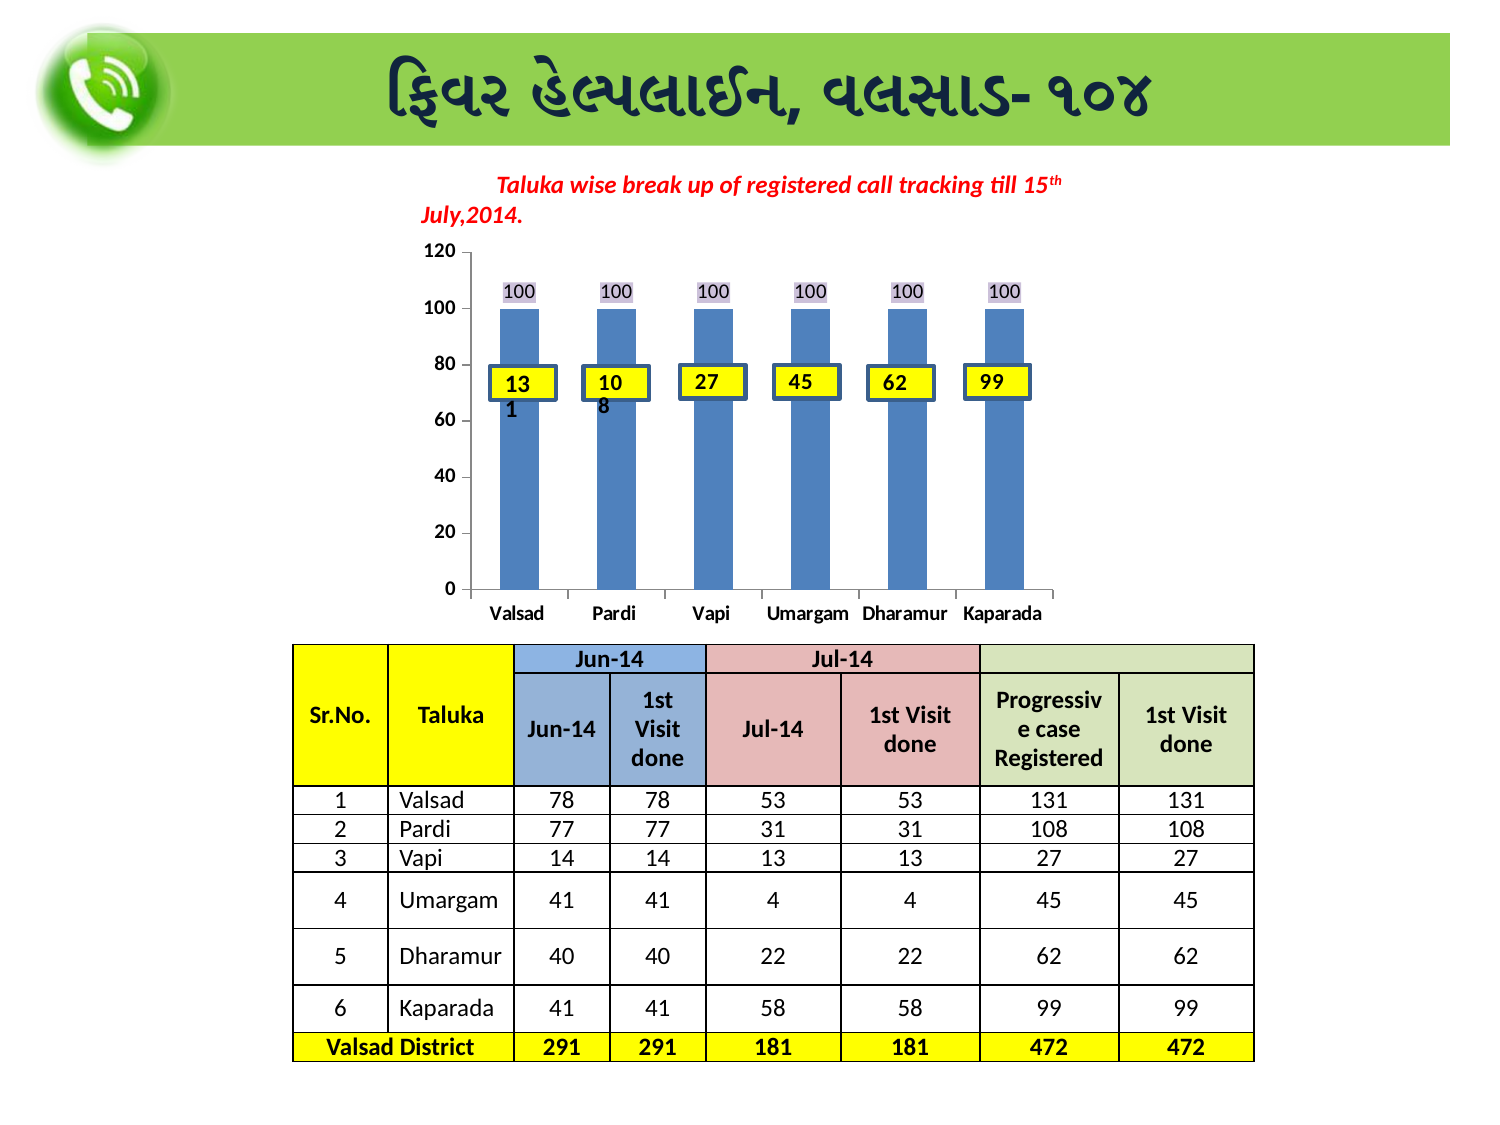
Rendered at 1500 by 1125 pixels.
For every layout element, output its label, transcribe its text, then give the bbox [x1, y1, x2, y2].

table_cell 45 [1120, 873, 1253, 928]
table_cell 53 [842, 787, 979, 814]
table_cell 27 [981, 844, 1118, 871]
table_cell 31 [707, 815, 840, 843]
table_cell 58 [707, 986, 840, 1032]
table_cell 78 [515, 787, 609, 814]
table_cell Kaparada [389, 986, 513, 1032]
table_cell 291 [515, 1033, 609, 1061]
table_cell 78 [611, 787, 705, 814]
table_cell Vapi [389, 844, 513, 871]
table_cell 291 [611, 1033, 705, 1061]
table_cell 53 [707, 787, 840, 814]
table_cell 6 [294, 986, 387, 1032]
chart [409, 234, 1067, 634]
table_cell Pardi [389, 815, 513, 843]
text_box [21, 12, 1451, 176]
table_cell 131 [1120, 787, 1253, 814]
table_cell Jun-14 [515, 674, 609, 785]
table_cell 77 [611, 815, 705, 843]
table_cell 1st Visit done [1120, 674, 1253, 785]
table_cell 4 [707, 873, 840, 928]
table_cell Jul-14 [707, 674, 840, 785]
table_cell Valsad [389, 787, 513, 814]
table_cell 131 [981, 787, 1118, 814]
table_cell 27 [1120, 844, 1253, 871]
table_cell 4 [842, 873, 979, 928]
table_cell Progressive case Registered [981, 674, 1118, 785]
table_cell 41 [515, 986, 609, 1032]
table_header Taluka [389, 645, 513, 785]
table_cell 108 [1120, 815, 1253, 843]
table_cell 77 [515, 815, 609, 843]
table_cell 40 [515, 929, 609, 984]
table_cell 1st Visit done [611, 674, 705, 785]
table_cell 13 [707, 844, 840, 871]
table_cell 58 [842, 986, 979, 1032]
table_cell 41 [515, 873, 609, 928]
table_cell 472 [1120, 1033, 1253, 1061]
table_header [981, 645, 1253, 672]
table_cell 99 [981, 986, 1118, 1032]
table_cell 4 [294, 873, 387, 928]
text_box Taluka wise break up of registered call tracking till 15th July,2014. [406, 185, 1111, 221]
table_cell 22 [707, 929, 840, 984]
table_cell 62 [1120, 929, 1253, 984]
table_cell 1 [294, 787, 387, 814]
table_cell 41 [611, 873, 705, 928]
table_cell 62 [981, 929, 1118, 984]
table_header Jun-14 [515, 645, 705, 672]
table_cell 31 [842, 815, 979, 843]
table_header Sr.No. [294, 645, 387, 785]
table_cell 14 [611, 844, 705, 871]
table_cell Valsad District [294, 1033, 513, 1061]
table_cell 40 [611, 929, 705, 984]
table_cell 181 [707, 1033, 840, 1061]
table_cell 181 [842, 1033, 979, 1061]
table_cell 5 [294, 929, 387, 984]
table_cell 13 [842, 844, 979, 871]
table_cell 99 [1120, 986, 1253, 1032]
table_cell 2 [294, 815, 387, 843]
table_cell 22 [842, 929, 979, 984]
table_cell 1st Visit done [842, 674, 979, 785]
table_cell 41 [611, 986, 705, 1032]
table_cell 3 [294, 844, 387, 871]
table_cell 14 [515, 844, 609, 871]
table_cell 108 [981, 815, 1118, 843]
table_cell 45 [981, 873, 1118, 928]
table_header Jul-14 [707, 645, 979, 672]
table_cell Umargam [389, 873, 513, 928]
table_cell Dharamur [389, 929, 513, 984]
table_cell 472 [981, 1033, 1118, 1061]
